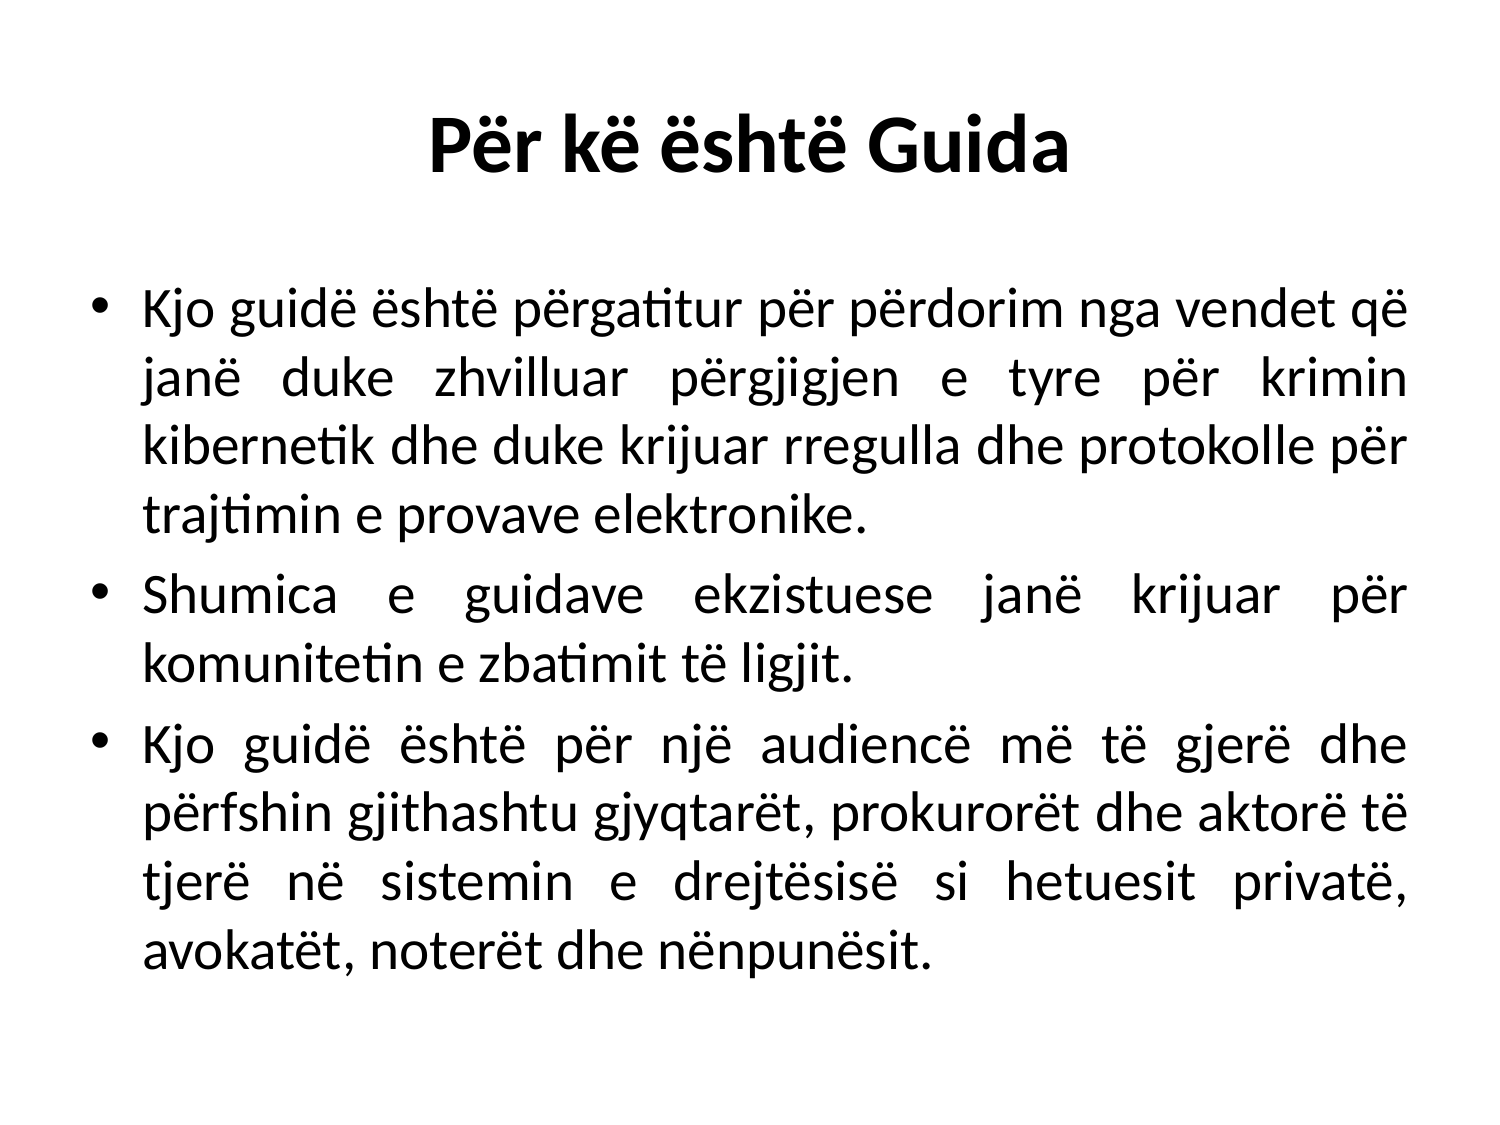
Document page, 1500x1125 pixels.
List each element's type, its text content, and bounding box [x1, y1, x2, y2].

list Kjo guidë është përgatitur për përdorim nga vendet që janë duke zhvilluar përgjigjen e tyre për krimin kibernetik dhe duke krijuar rregulla dhe protokolle për trajtimin e provave elektronike. Shumica e guidave ekzistuese janë krijuar për komunitetin e zbatimit të ligjit. Kjo guidë është për një audiencë më të gjerë dhe përfshin gjithashtu gjyqtarët, prokurorët dhe aktorë të tjerë në sistemin e drejtësisë si hetuesit privatë, avokatët, noterët dhe nënpunësit. [75, 262, 1425, 1005]
title Për kë është Guida [75, 45, 1425, 233]
